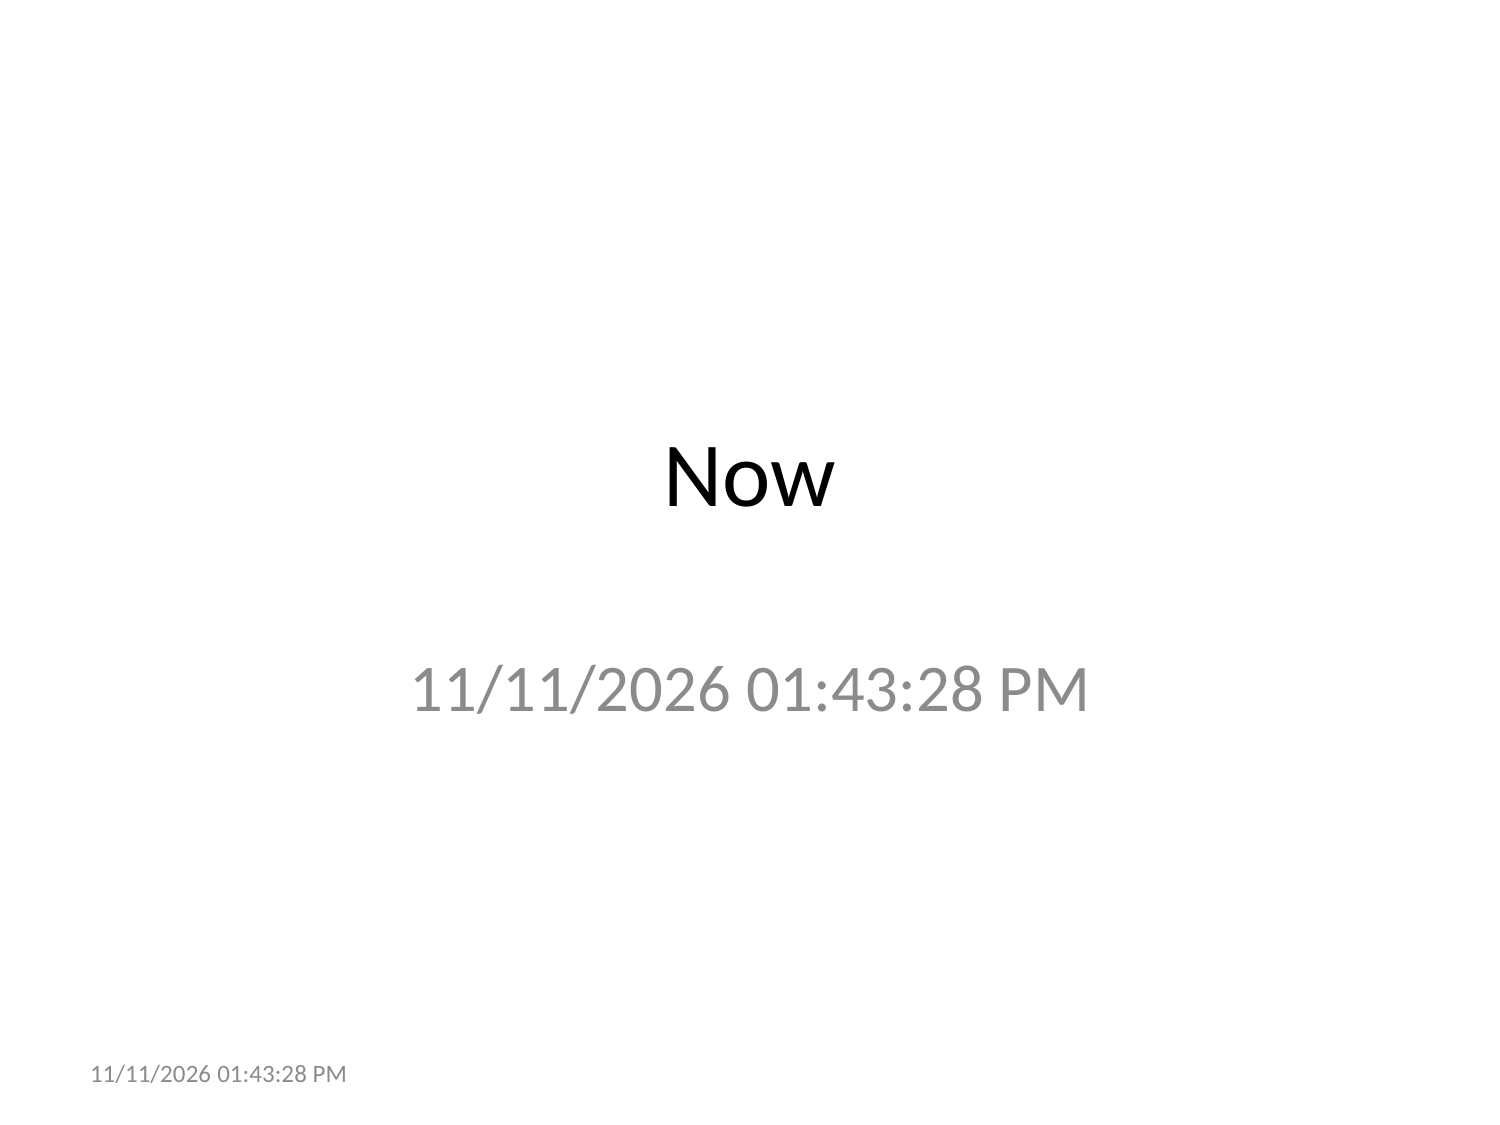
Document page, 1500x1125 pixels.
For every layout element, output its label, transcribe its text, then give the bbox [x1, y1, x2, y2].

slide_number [75, 1042, 425, 1103]
title Now [112, 349, 1388, 591]
subtitle 2011-12-19 10:20:04 AM [225, 637, 1275, 925]
